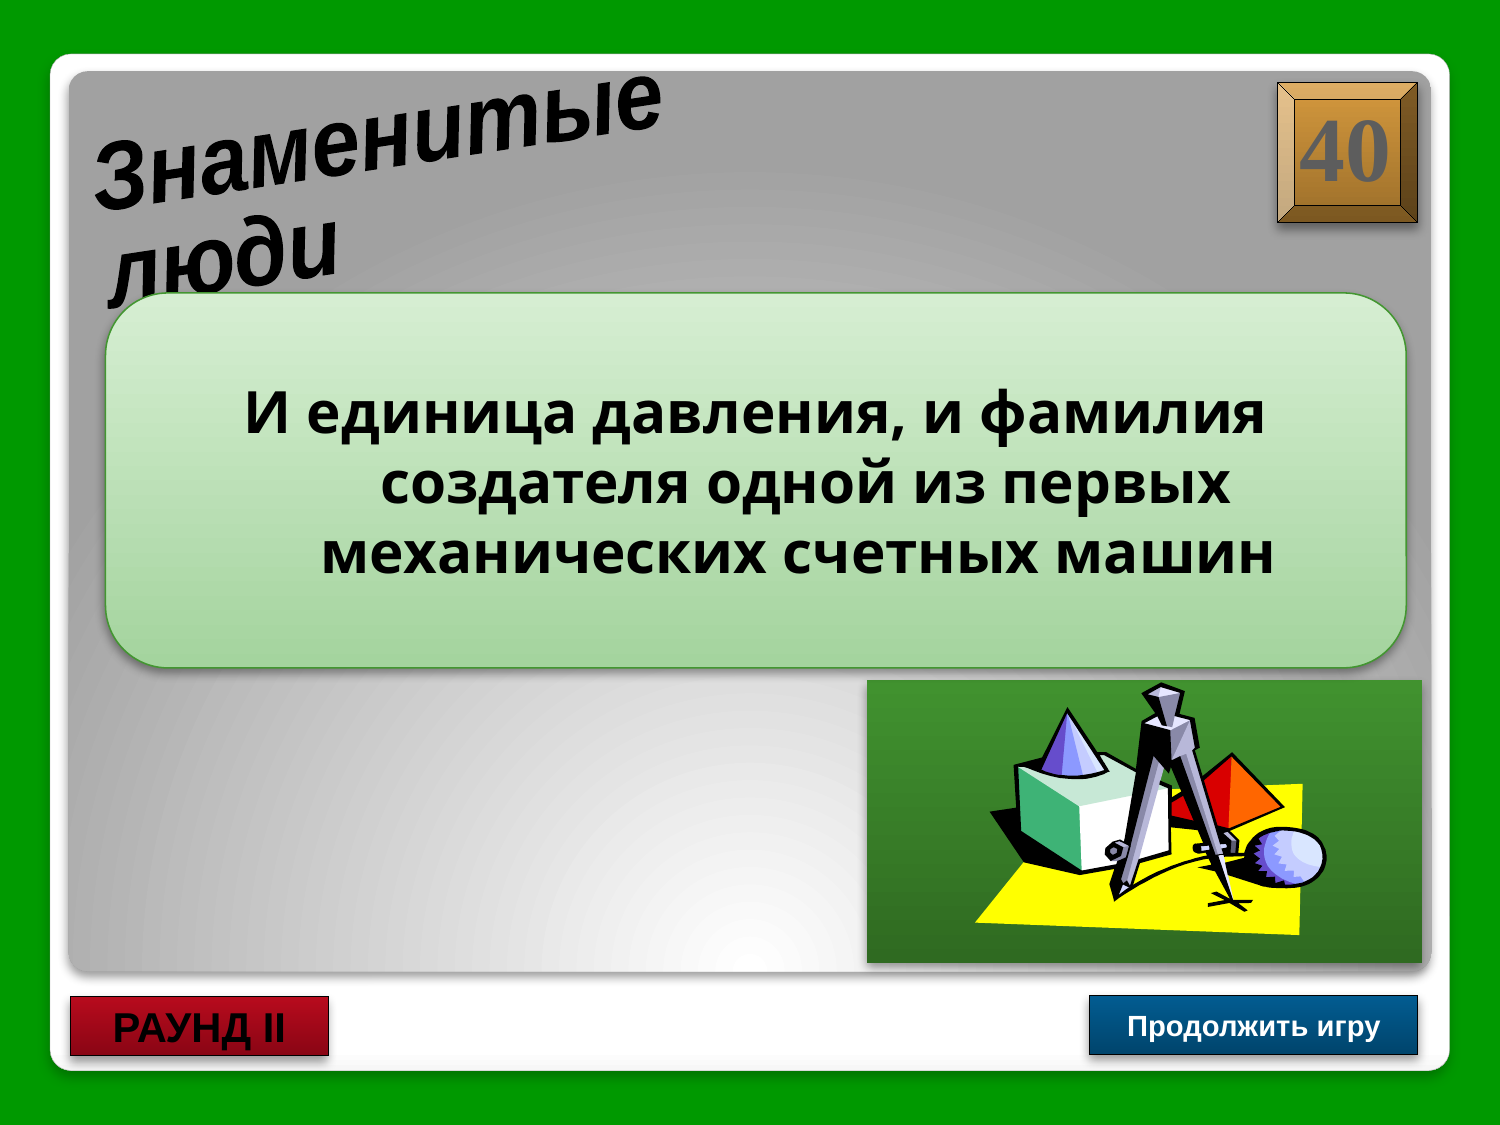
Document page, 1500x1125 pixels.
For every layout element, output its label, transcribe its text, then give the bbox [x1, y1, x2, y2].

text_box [866, 679, 1423, 964]
text_box Продолжить игру [1089, 995, 1418, 1055]
text_box РАУНД II [70, 996, 329, 1056]
text_box И единица давления, и фамилия создателя одной из первых механических счетных машин [104, 292, 1408, 669]
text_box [1277, 81, 1419, 223]
